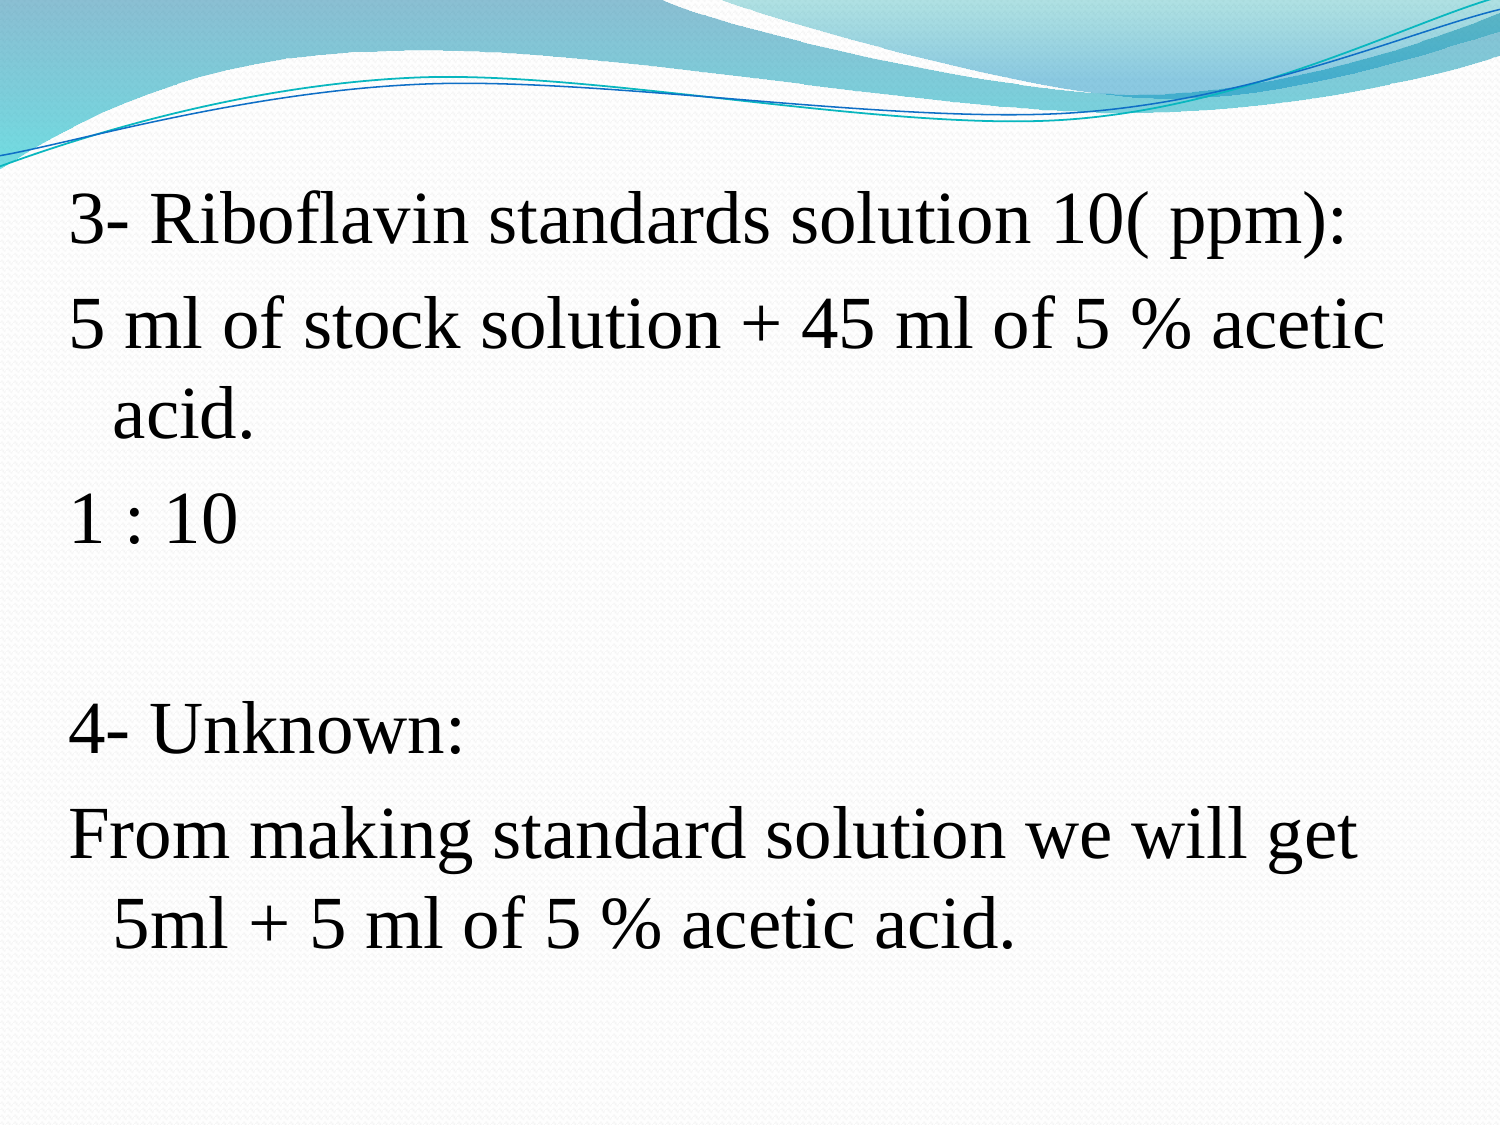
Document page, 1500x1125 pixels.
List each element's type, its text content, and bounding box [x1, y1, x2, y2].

list 3- Riboflavin standards solution 10( ppm): 5 ml of stock solution + 45 ml of 5 % acetic acid. 1 : 10 4- Unknown: From making standard solution we will get 5ml + 5 ml of 5 % acetic acid. [52, 160, 1404, 1036]
